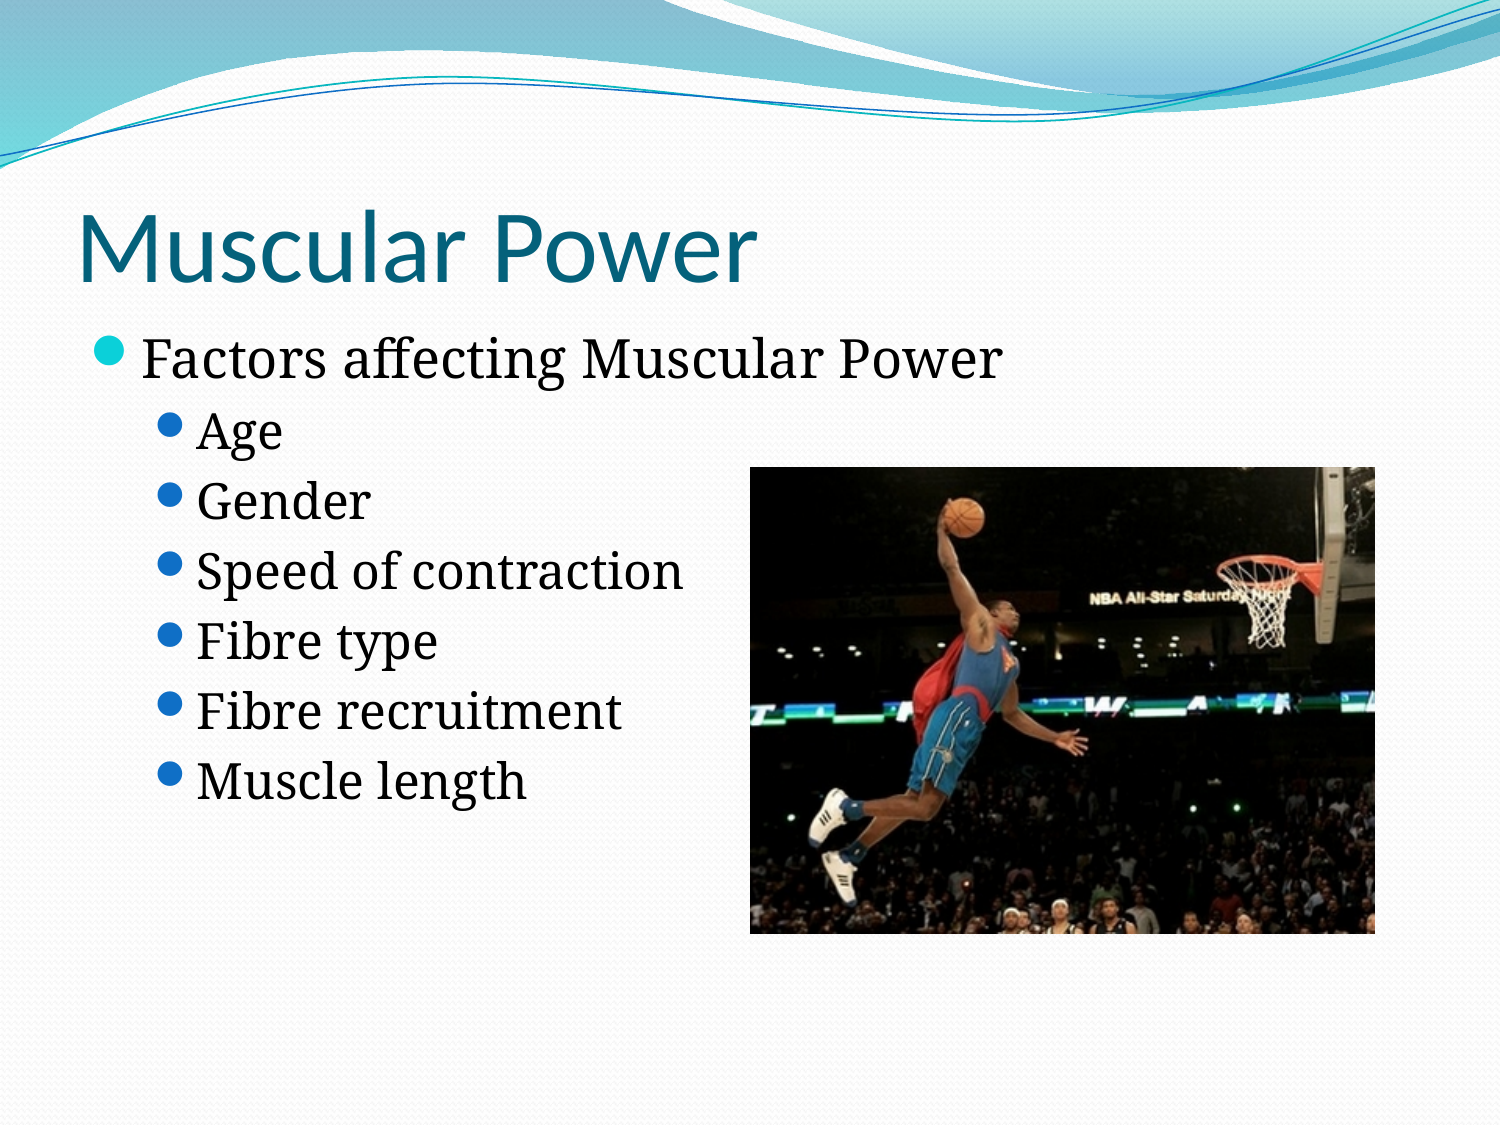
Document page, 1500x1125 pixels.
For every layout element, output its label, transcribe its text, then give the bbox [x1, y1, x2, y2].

title Muscular Power [75, 115, 1425, 303]
list Factors affecting Muscular Power Age Gender Speed of contraction Fibre type Fibre recruitment Muscle length [75, 317, 1425, 1038]
picture [749, 467, 1376, 934]
